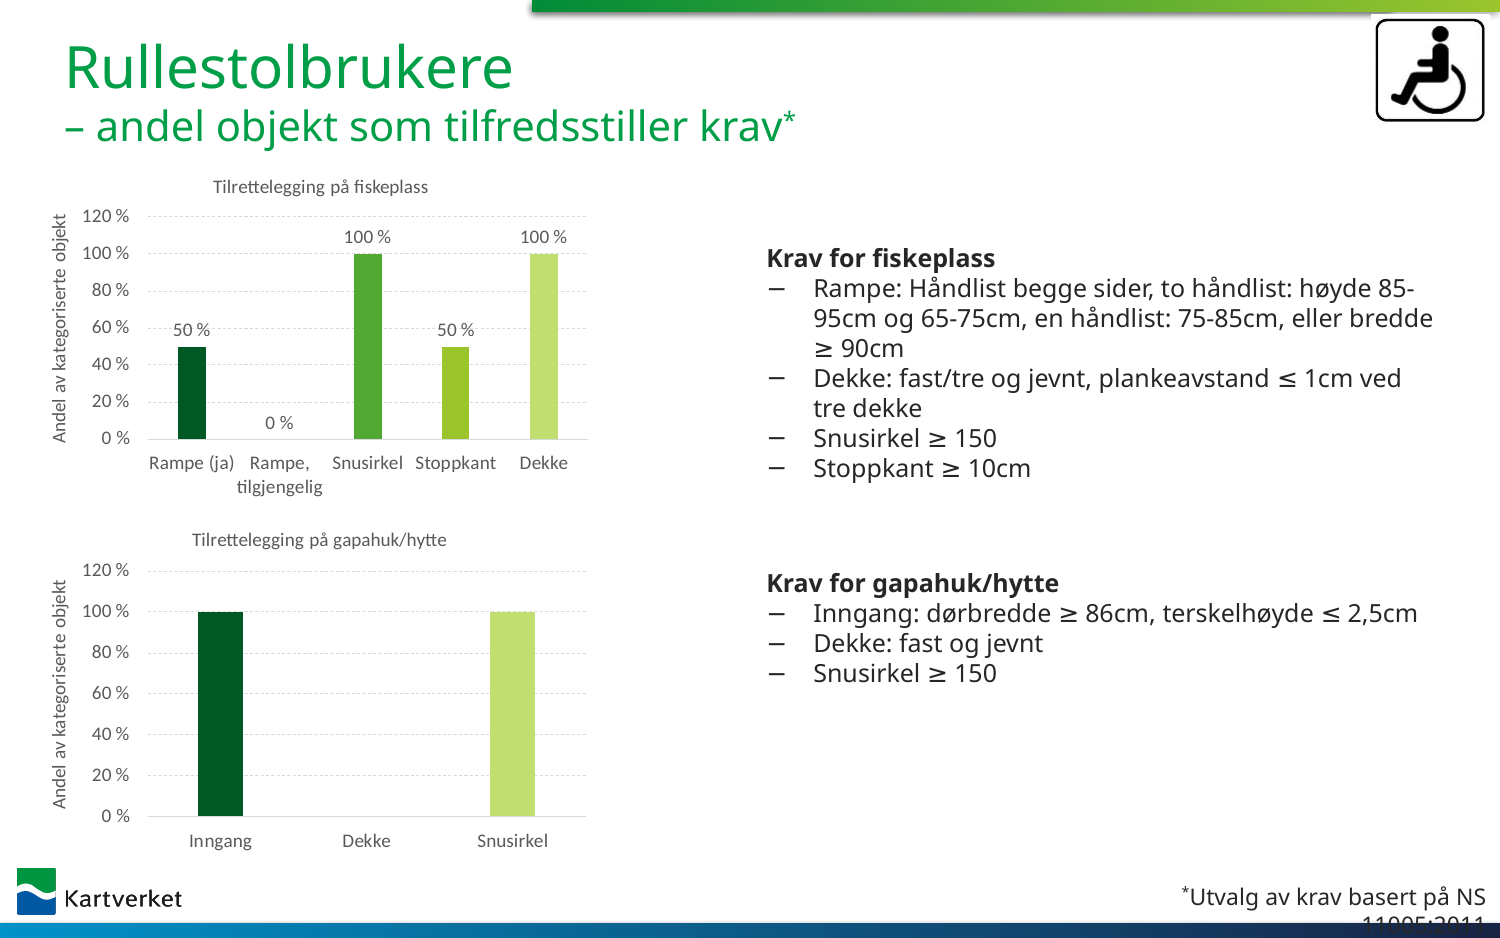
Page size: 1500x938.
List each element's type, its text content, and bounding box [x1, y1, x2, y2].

text_box Rullestolbrukere – andel objekt som tilfredsstiller krav* [49, 29, 1431, 158]
picture [41, 166, 599, 505]
text_box Krav for fiskeplass Rampe: Håndlist begge sider, to håndlist: høyde 85-95cm og 65-75cm, en håndlist: 75-85cm, eller bredde ≥ 90cm Dekke: fast/tre og jevnt, plankeavstand ≤ 1cm ved tre dekke Snusirkel ≥ 150 Stoppkant ≥ 10cm [751, 235, 1452, 490]
text_box *Utvalg av krav basert på NS 11005:2011 [1068, 873, 1500, 938]
picture [41, 520, 597, 859]
text_box Krav for gapahuk/hytte Inngang: dørbredde ≥ 86cm, terskelhøyde ≤ 2,5cm Dekke: fast og jevnt Snusirkel ≥ 150 [751, 560, 1452, 695]
picture [1371, 13, 1491, 127]
